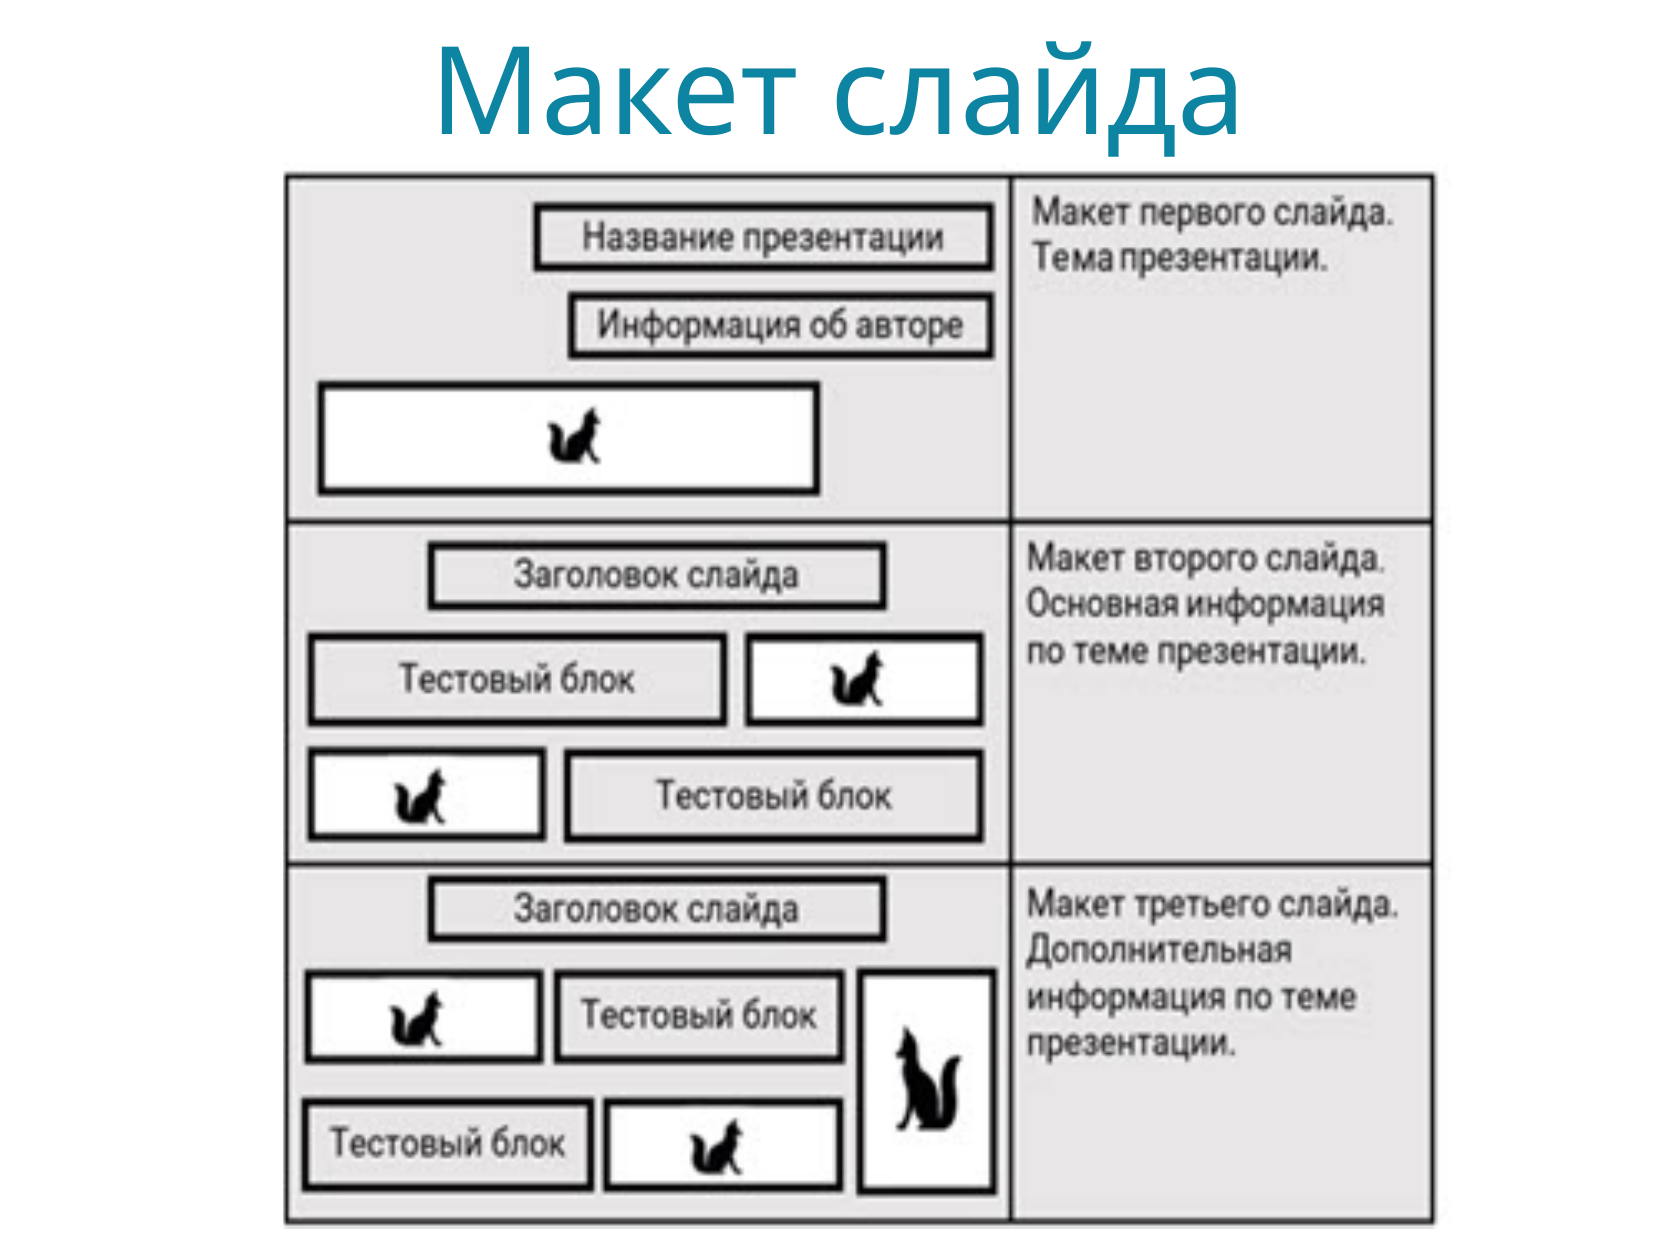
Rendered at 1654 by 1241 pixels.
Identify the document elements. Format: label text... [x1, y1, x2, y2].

text_box Макет слайда [94, 11, 1583, 148]
picture [283, 162, 1465, 1229]
